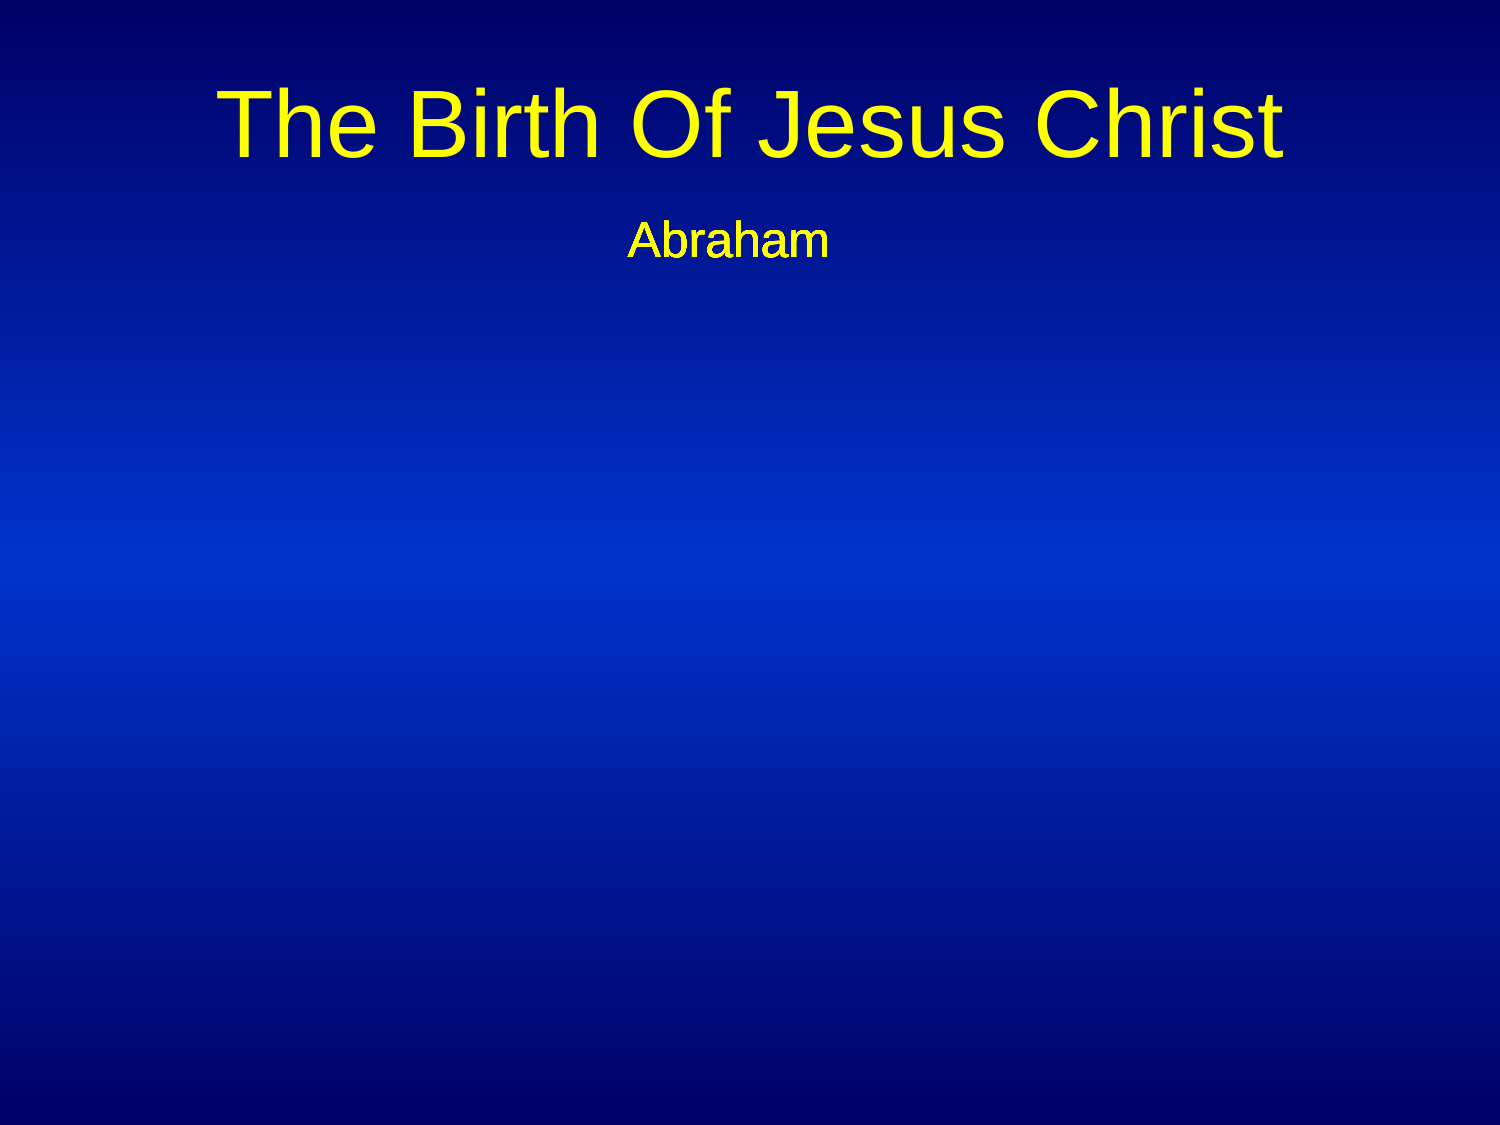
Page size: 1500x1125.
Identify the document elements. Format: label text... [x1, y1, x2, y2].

text_box Abraham [612, 199, 846, 275]
title The Birth Of Jesus Christ [37, 24, 1463, 213]
